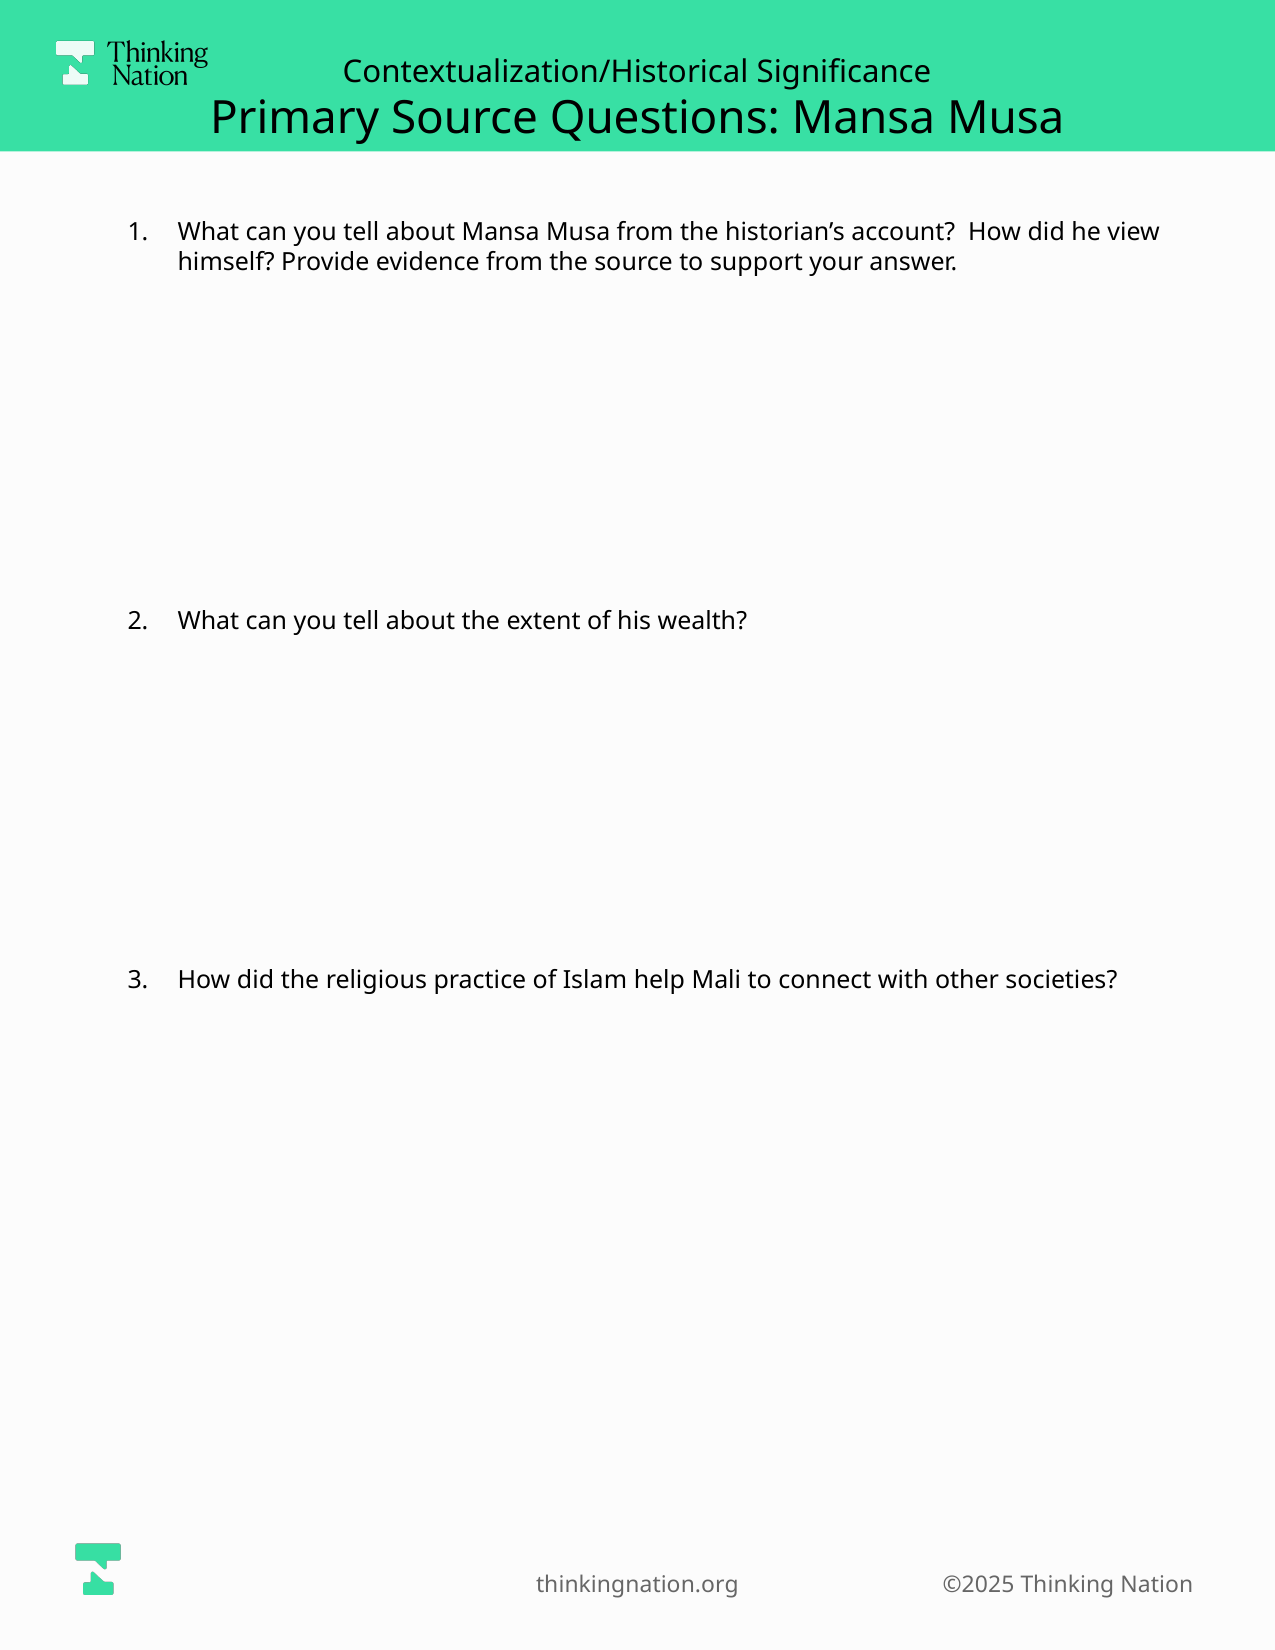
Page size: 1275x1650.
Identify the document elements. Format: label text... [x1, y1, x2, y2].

text_box Contextualization/Historical Significance Primary Source Questions: Mansa Musa [0, 0, 1275, 152]
picture [38, 26, 213, 99]
text_box thinkingnation.org [486, 1553, 789, 1605]
text_box What can you tell about Mansa Musa from the historian’s account? How did he view himself? Provide evidence from the source to support your answer. What can you tell about the extent of his wealth? How did the religious practice of Islam help Mali to connect with other societies? [87, 200, 1188, 1534]
text_box ©2025 Thinking Nation [907, 1553, 1210, 1605]
picture [62, 1533, 134, 1605]
